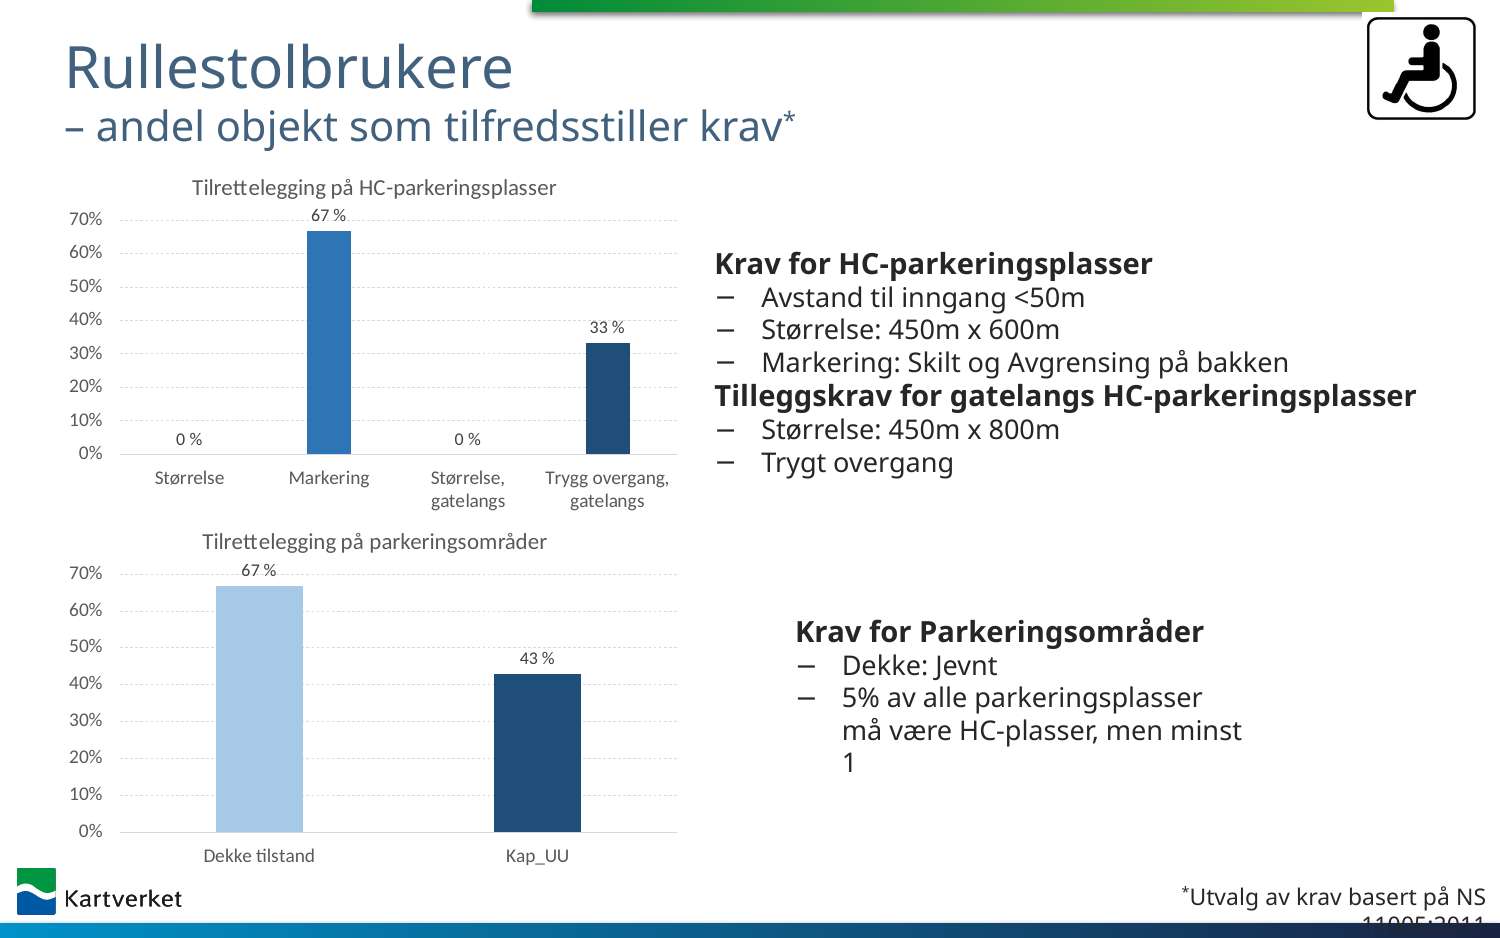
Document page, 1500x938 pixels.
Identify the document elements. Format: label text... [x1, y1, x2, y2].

text_box Krav for Parkeringsområder Dekke: Jevnt 5% av alle parkeringsplasser må være HC-plasser, men minst 1 [780, 605, 1261, 786]
text_box Krav for HC-parkeringsplasser Avstand til inngang <50m Størrelse: 450m x 600m Markering: Skilt og Avgrensing på bakken Tilleggskrav for gatelangs HC-parkeringsplasser Størrelse: 450m x 800m Trygt overgang [699, 237, 1433, 485]
picture [62, 166, 688, 519]
text_box *Utvalg av krav basert på NS 11005:2011 [1068, 873, 1500, 938]
text_box Rullestolbrukere – andel objekt som tilfredsstiller krav* [49, 25, 1431, 158]
picture [62, 520, 688, 874]
picture [1362, 12, 1481, 126]
